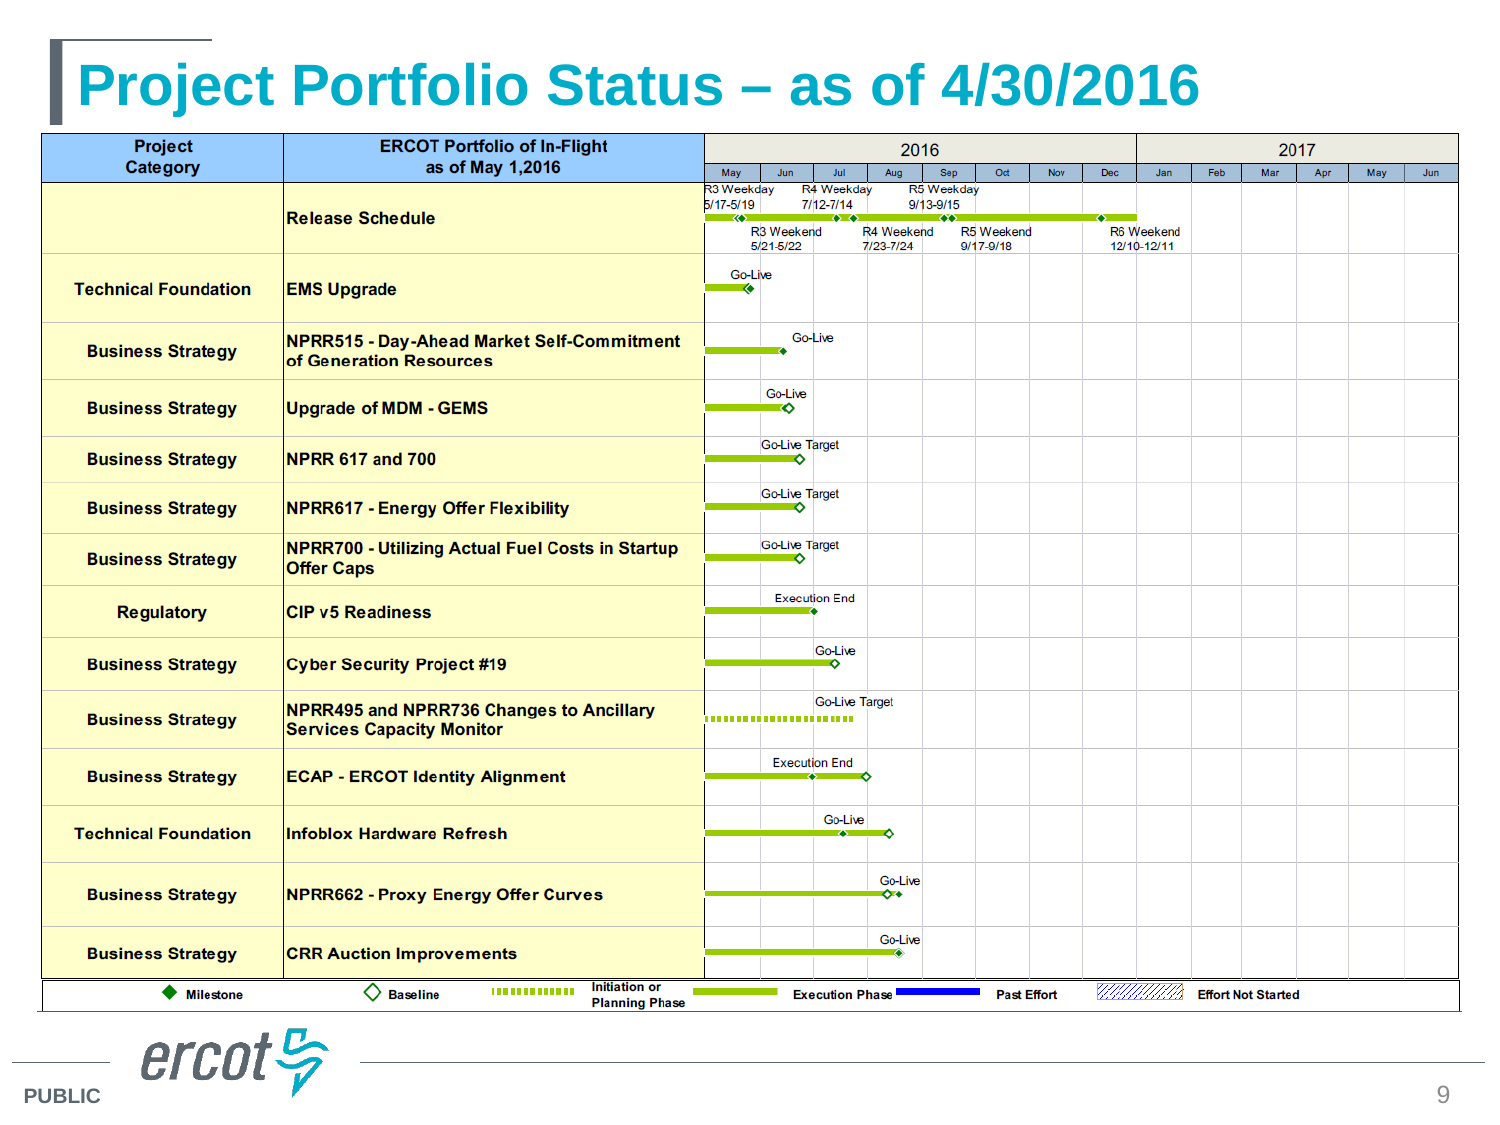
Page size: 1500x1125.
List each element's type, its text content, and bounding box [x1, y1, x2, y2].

title Project Portfolio Status – as of 4/30/2016 [62, 39, 1325, 125]
picture [137, 1024, 332, 1100]
slide_number 9 [1412, 1076, 1475, 1112]
picture [36, 130, 1462, 1013]
